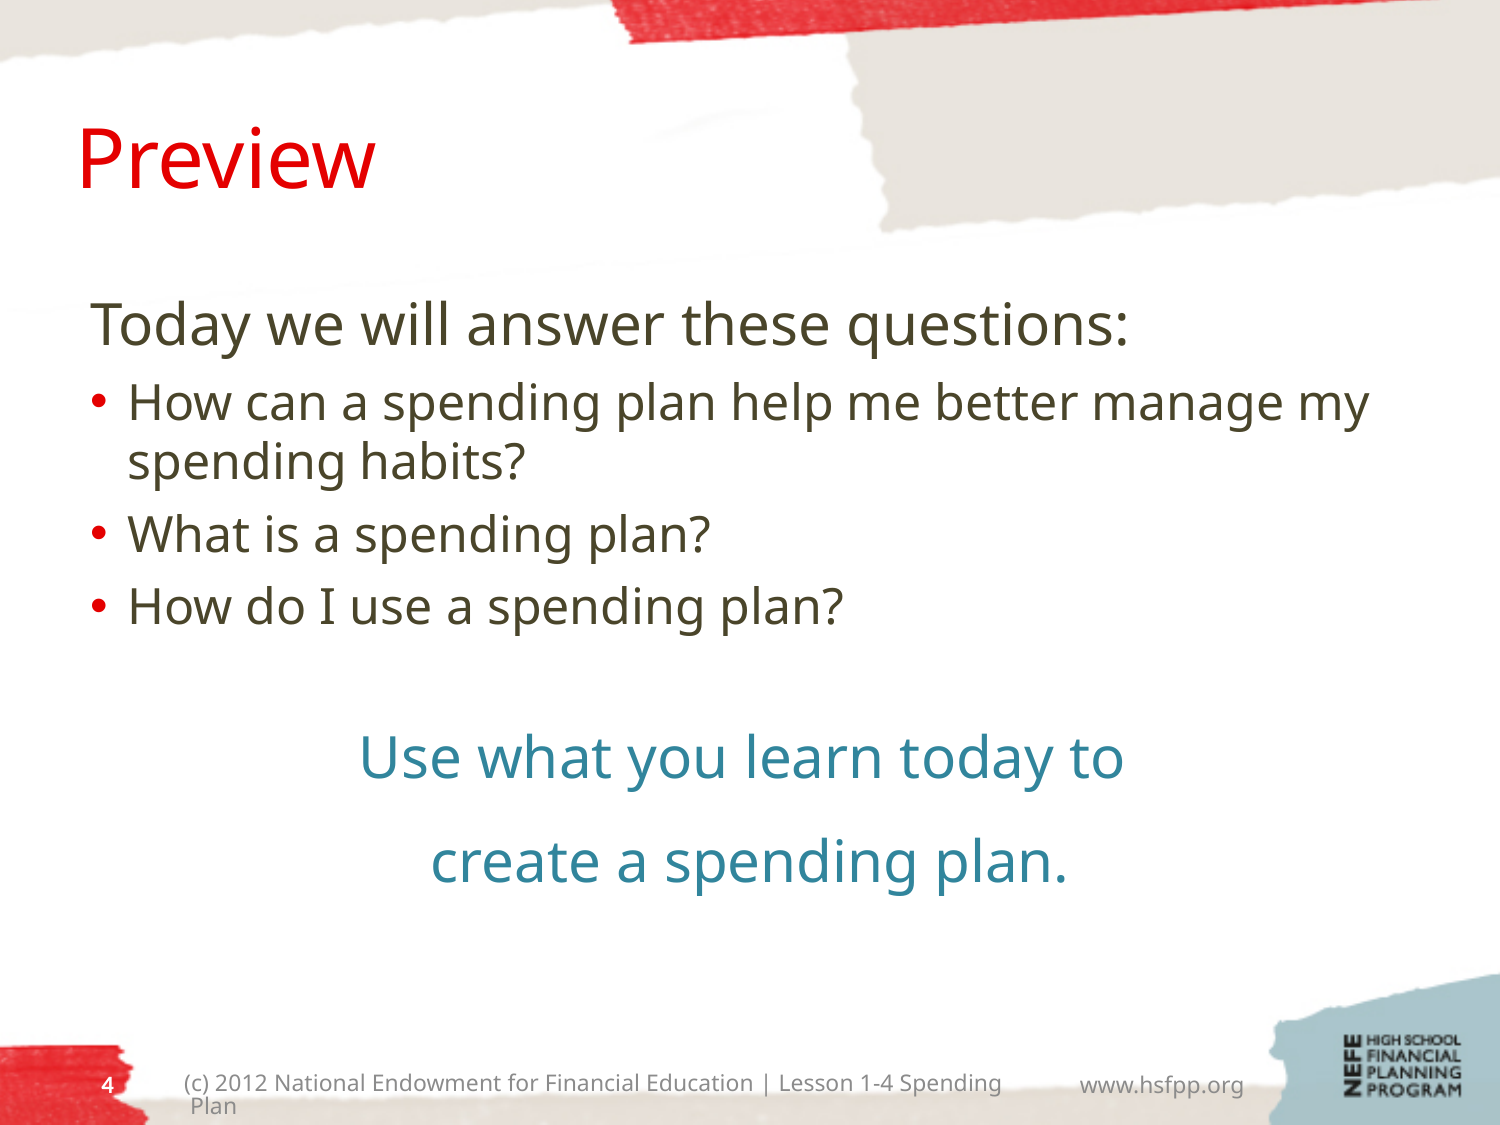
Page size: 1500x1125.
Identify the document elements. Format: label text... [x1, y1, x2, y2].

title Preview [75, 78, 858, 232]
slide_number 3 [75, 1042, 141, 1125]
slide_number www.hsfpp.org [1024, 1042, 1260, 1125]
footer (c) 2012 National Endowment for Financial Education | Lesson 1-4 Spending Plan [169, 1042, 1024, 1125]
picture [0, 0, 1500, 1125]
list Today we will answer these questions: How can a spending plan help me better manage my spending habits? What is a spending plan? How do I use a spending plan? Use what you learn today to create a spending plan. [75, 280, 1425, 971]
